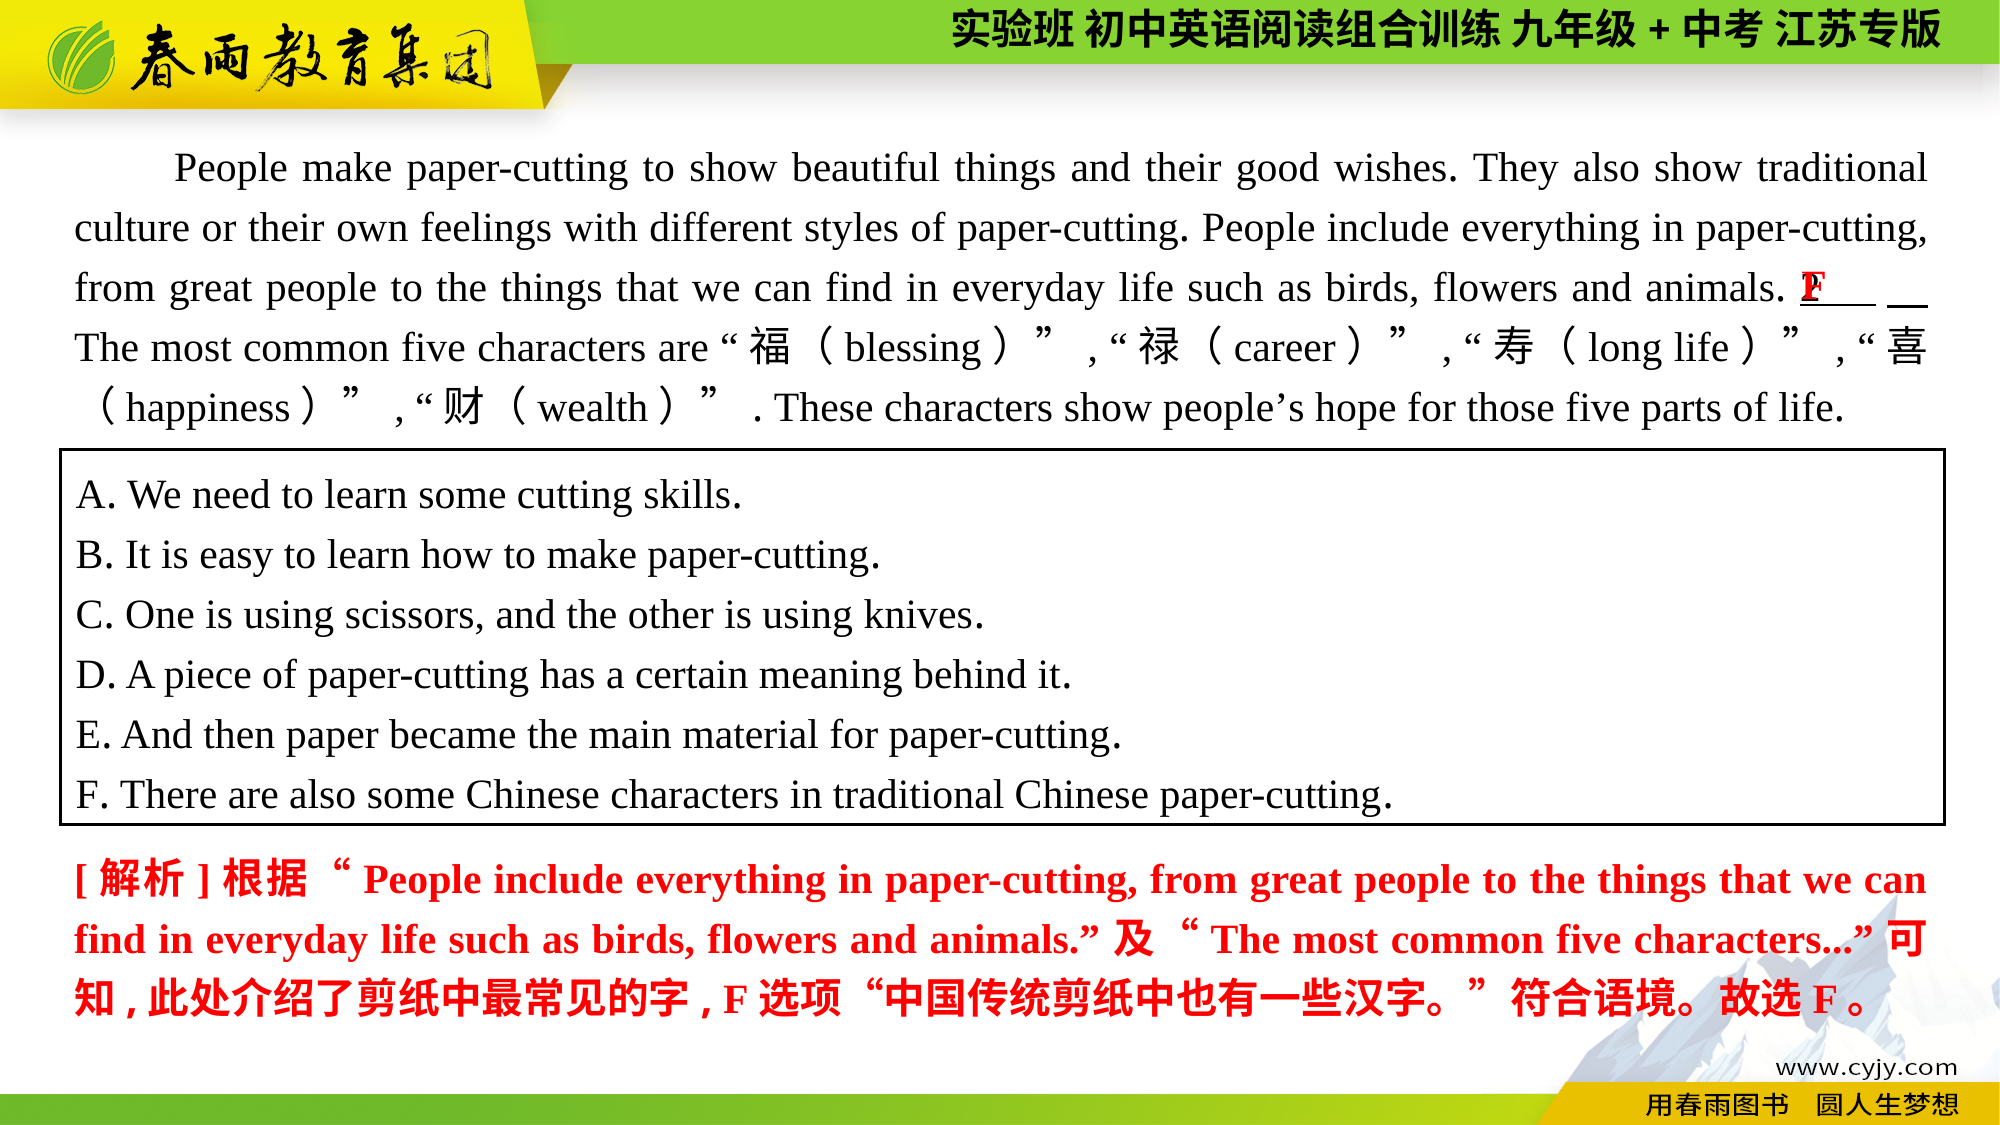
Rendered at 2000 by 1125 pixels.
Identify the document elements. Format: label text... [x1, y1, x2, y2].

text_box F [1786, 240, 1842, 316]
text_box [解析]根据“People include everything in paper-cutting, from great people to the things that we can find in everyday life such as birds, flowers and animals.”及“The most common five characters...”可知,此处介绍了剪纸中最常见的字, F选项“中国传统剪纸中也有一些汉字。”符合语境。故选F。 [59, 834, 1944, 1030]
list People make paper-cutting to show beautiful things and their good wishes. They also show traditional culture or their own feelings with different styles of paper-cutting. People include everything in paper-cutting, from great people to the things that we can find in everyday life such as birds, flowers and animals. 2 The most common five characters are “福（blessing）”, “禄（career）”, “寿（long life）”, “喜（happiness）”, “财（wealth）”. These characters show people’s hope for those five parts of life. [59, 122, 1944, 441]
text_box A. We need to learn some cutting skills. B. It is easy to learn how to make paper-cutting. C. One is using scissors, and the other is using knives. D. A piece of paper-cutting has a certain meaning behind it. E. And then paper became the main material for paper-cutting. F. There are also some Chinese characters in traditional Chinese paper-cutting. [60, 449, 1945, 825]
picture [0, 0, 2000, 1125]
